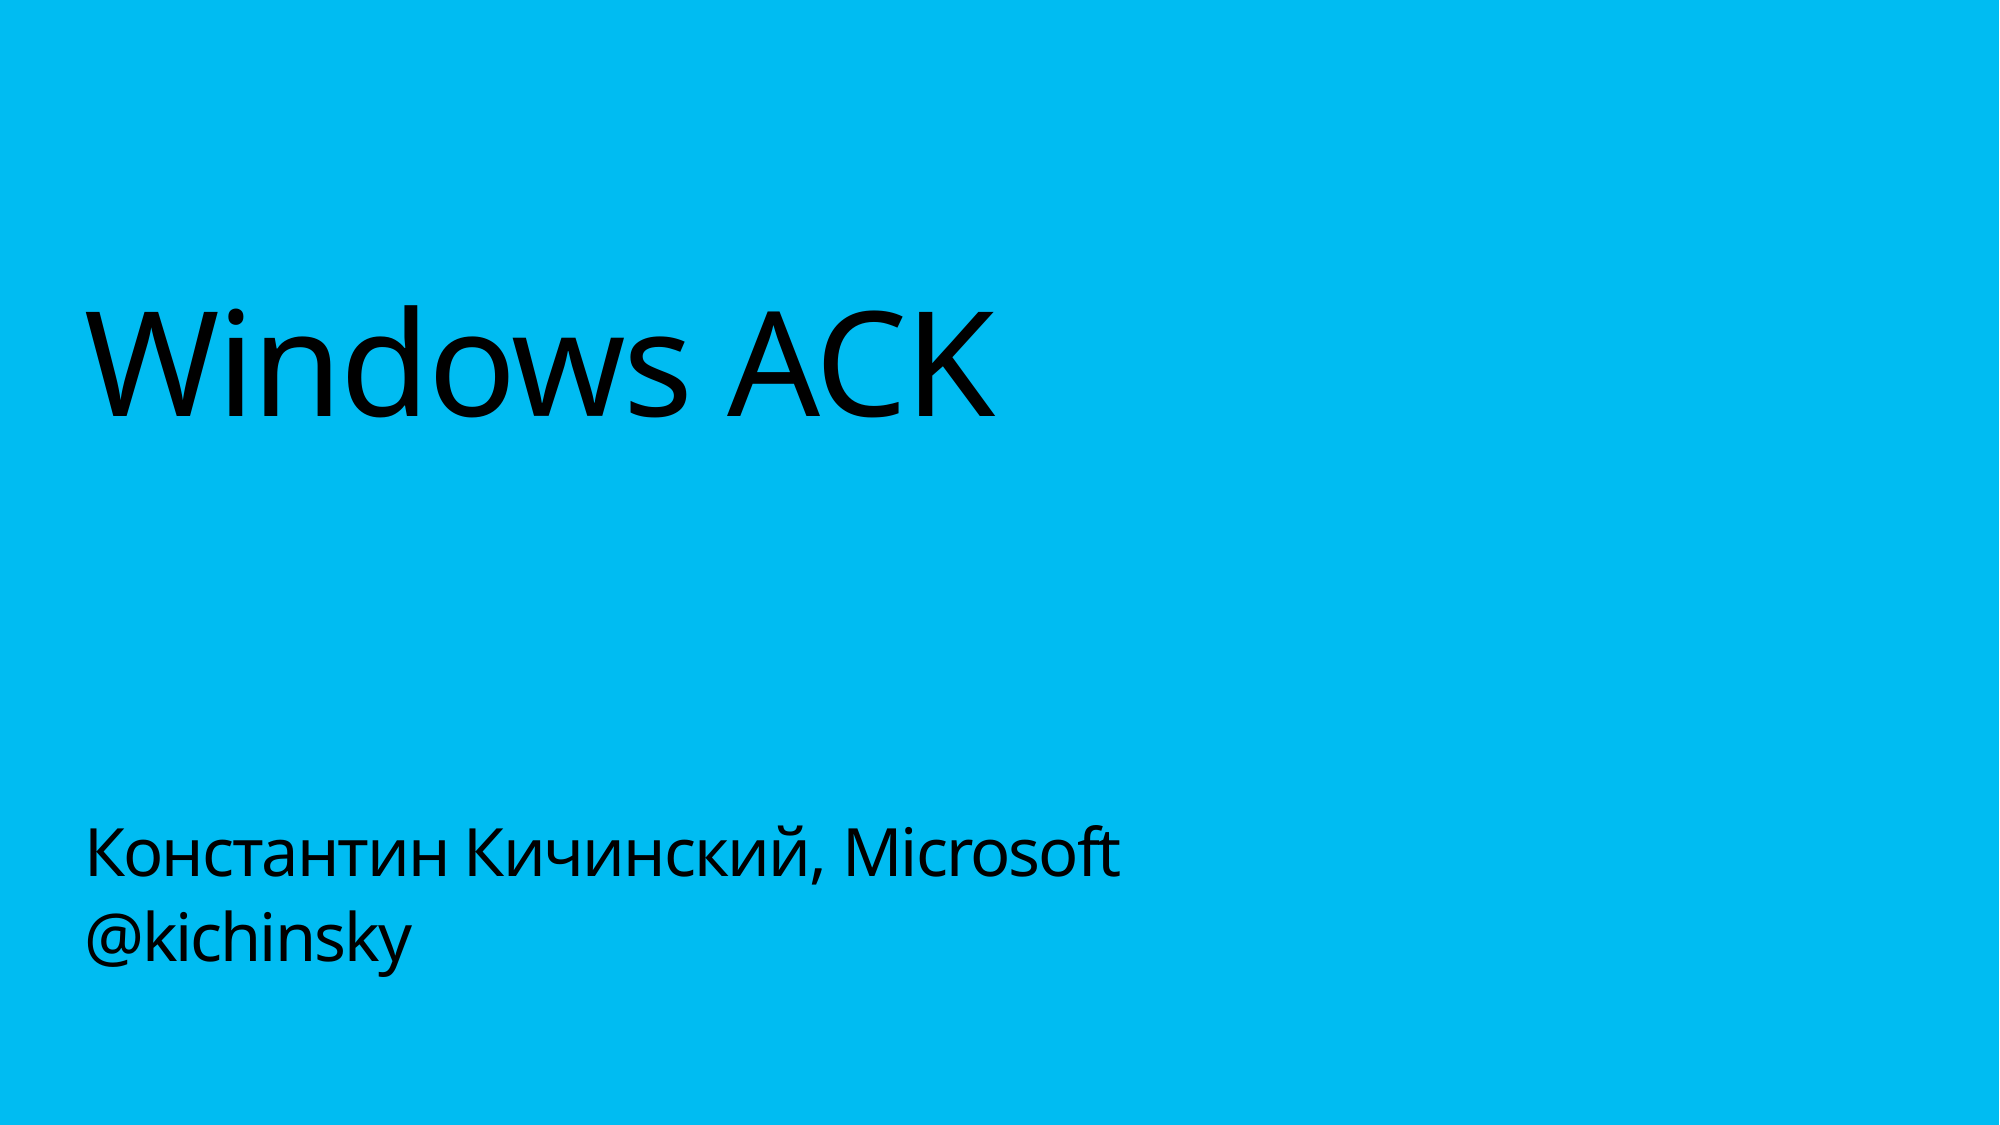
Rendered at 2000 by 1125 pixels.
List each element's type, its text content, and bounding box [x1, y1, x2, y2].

list Windows ACK [84, 290, 1926, 450]
list Константин Кичинский, Microsoft @kichinsky [84, 819, 1317, 981]
